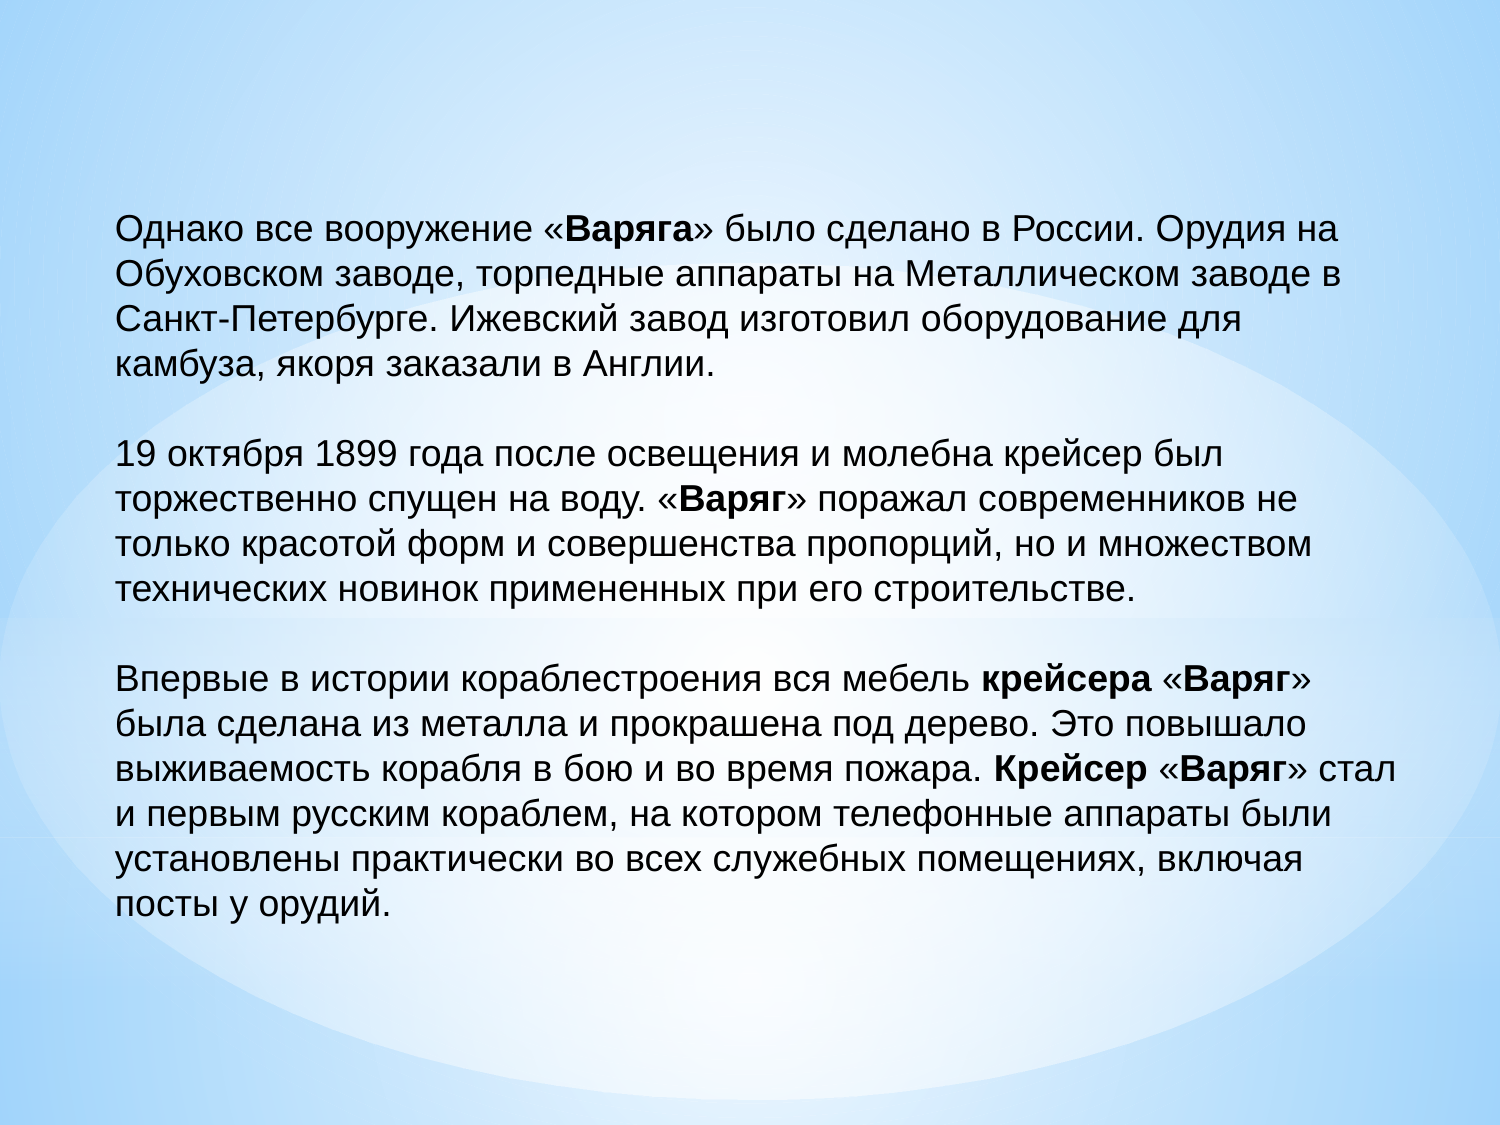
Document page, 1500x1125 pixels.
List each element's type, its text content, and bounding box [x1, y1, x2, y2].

text_box Однако все вооружение «Варяга» было сделано в России. Орудия на Обуховском заводе, торпедные аппараты на Металлическом заводе в Санкт-Петербурге. Ижевский завод изготовил оборудование для камбуза, якоря заказали в Англии. 19 октября 1899 года после освещения и молебна крейсер был торжественно спущен на воду. «Варяг» поражал современников не только красотой форм и совершенства пропорций, но и множеством технических новинок примененных при его строительстве. Впервые в истории кораблестроения вся мебель крейсера «Варяг» была сделана из металла и прокрашена под дерево. Это повышало выживаемость корабля в бою и во время пожара. Крейсер «Варяг» стал и первым русским кораблем, на котором телефонные аппараты были установлены практически во всех служебных помещениях, включая посты у орудий. [100, 196, 1412, 931]
